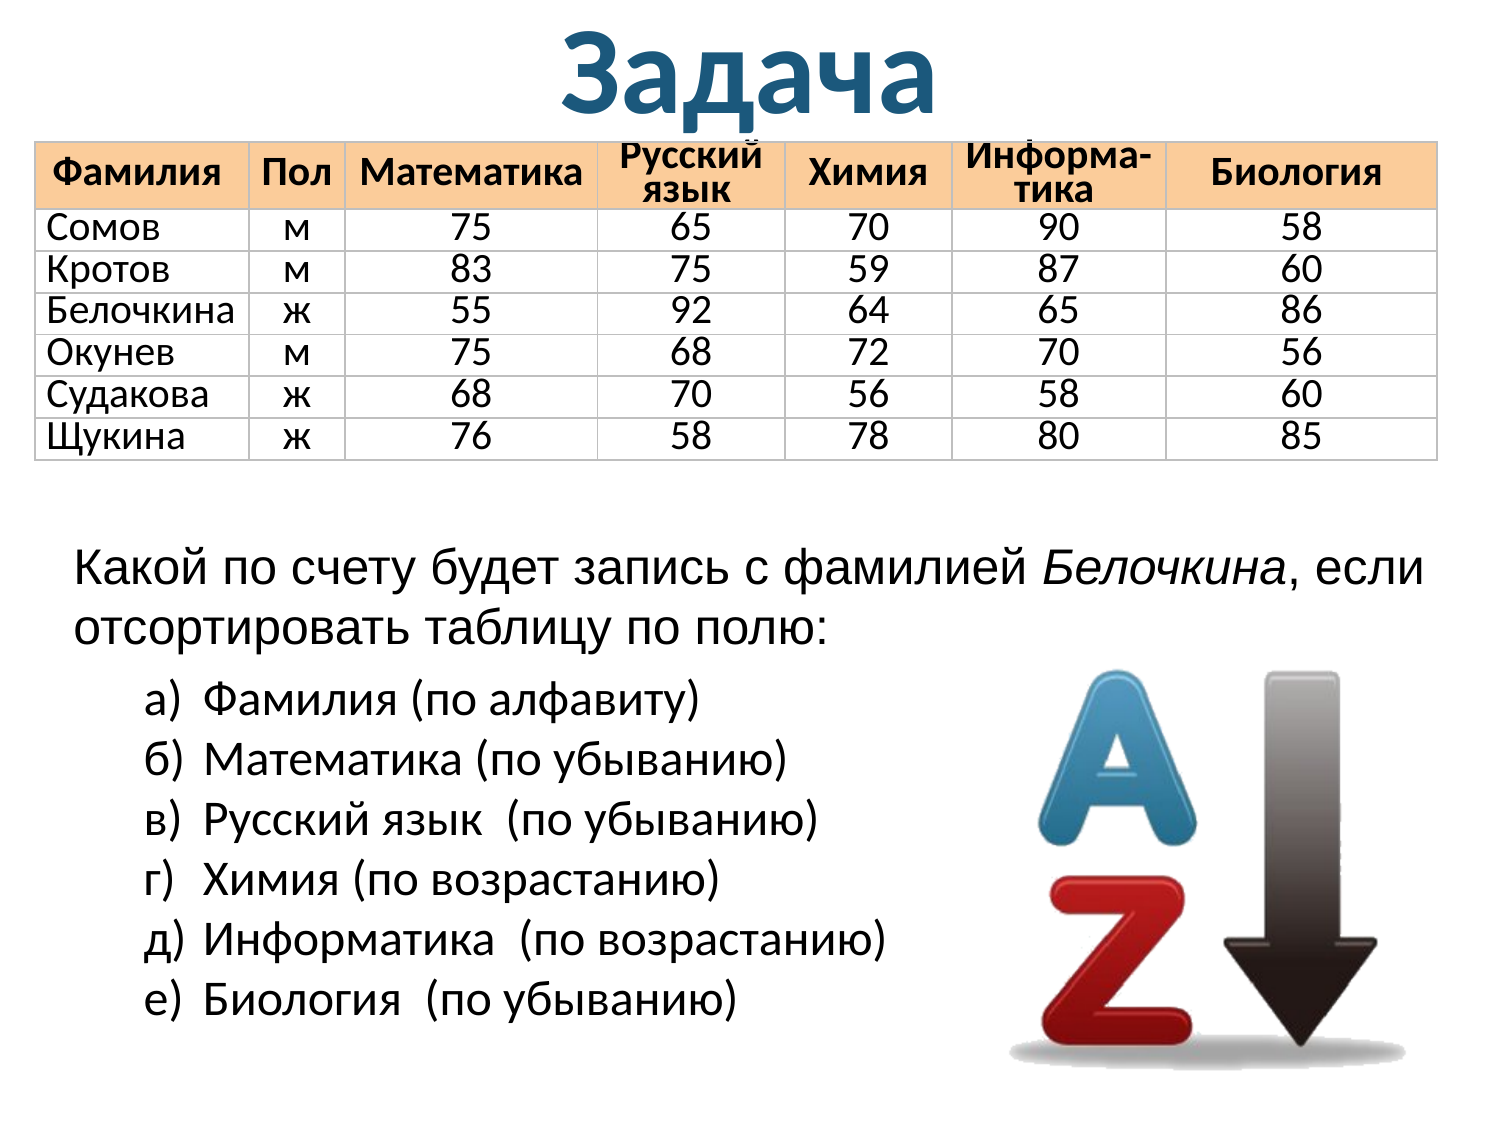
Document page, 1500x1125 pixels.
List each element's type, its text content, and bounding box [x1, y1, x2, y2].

title Задача [0, 0, 1500, 127]
table_cell 80 [953, 419, 1165, 459]
picture [972, 632, 1442, 1079]
table_header Химия [786, 143, 951, 208]
text_box а) Фамилия (по алфавиту) б) Математика (по убыванию) в) Русский язык (по убыванию) г) Химия (по возрастанию) д) Информатика (по возрастанию) е) Биология (по убыванию) [128, 658, 967, 1033]
table_cell 85 [1167, 419, 1436, 459]
table_cell 76 [346, 419, 597, 459]
table_header Пол [250, 143, 344, 208]
table_header Математика [346, 143, 597, 208]
table_cell 72 [786, 335, 951, 375]
table_cell 70 [786, 210, 951, 250]
table_cell 75 [346, 210, 597, 250]
table_cell 70 [953, 335, 1165, 375]
table_cell ж [250, 419, 344, 459]
table_cell Кротов [36, 252, 248, 292]
table_cell 90 [953, 210, 1165, 250]
table_header Биология [1167, 143, 1436, 208]
table_cell 56 [786, 377, 951, 417]
table_cell 58 [953, 377, 1165, 417]
table_header Русский язык [598, 143, 784, 208]
table_cell 60 [1167, 377, 1436, 417]
table_header Информа-тика [953, 143, 1165, 208]
table_cell 56 [1167, 335, 1436, 375]
table_cell м [250, 252, 344, 292]
table_cell Щукина [36, 419, 248, 459]
table_cell 78 [786, 419, 951, 459]
table_cell 92 [598, 294, 784, 334]
table_cell м [250, 210, 344, 250]
table_cell Сомов [36, 210, 248, 250]
text_box Какой по счету будет запись с фамилией Белочкина, если отсортировать таблицу по полю: [58, 527, 1449, 663]
table_cell 75 [598, 252, 784, 292]
table_cell 60 [1167, 252, 1436, 292]
table_cell 64 [786, 294, 951, 334]
table_cell Судакова [36, 377, 248, 417]
table_cell ж [250, 294, 344, 334]
table_cell 59 [786, 252, 951, 292]
table_cell м [250, 335, 344, 375]
table_cell ж [250, 377, 344, 417]
table_cell 65 [598, 210, 784, 250]
table_cell 68 [598, 335, 784, 375]
table_header Фамилия [36, 143, 248, 208]
table_cell 75 [346, 335, 597, 375]
table_cell 58 [598, 419, 784, 459]
table_cell 55 [346, 294, 597, 334]
table_cell Окунев [36, 335, 248, 375]
table_cell 83 [346, 252, 597, 292]
table_cell 87 [953, 252, 1165, 292]
table_cell 58 [1167, 210, 1436, 250]
table_cell 86 [1167, 294, 1436, 334]
table_cell Белочкина [36, 294, 248, 334]
table_cell 68 [346, 377, 597, 417]
table_cell 65 [953, 294, 1165, 334]
table_cell 70 [598, 377, 784, 417]
